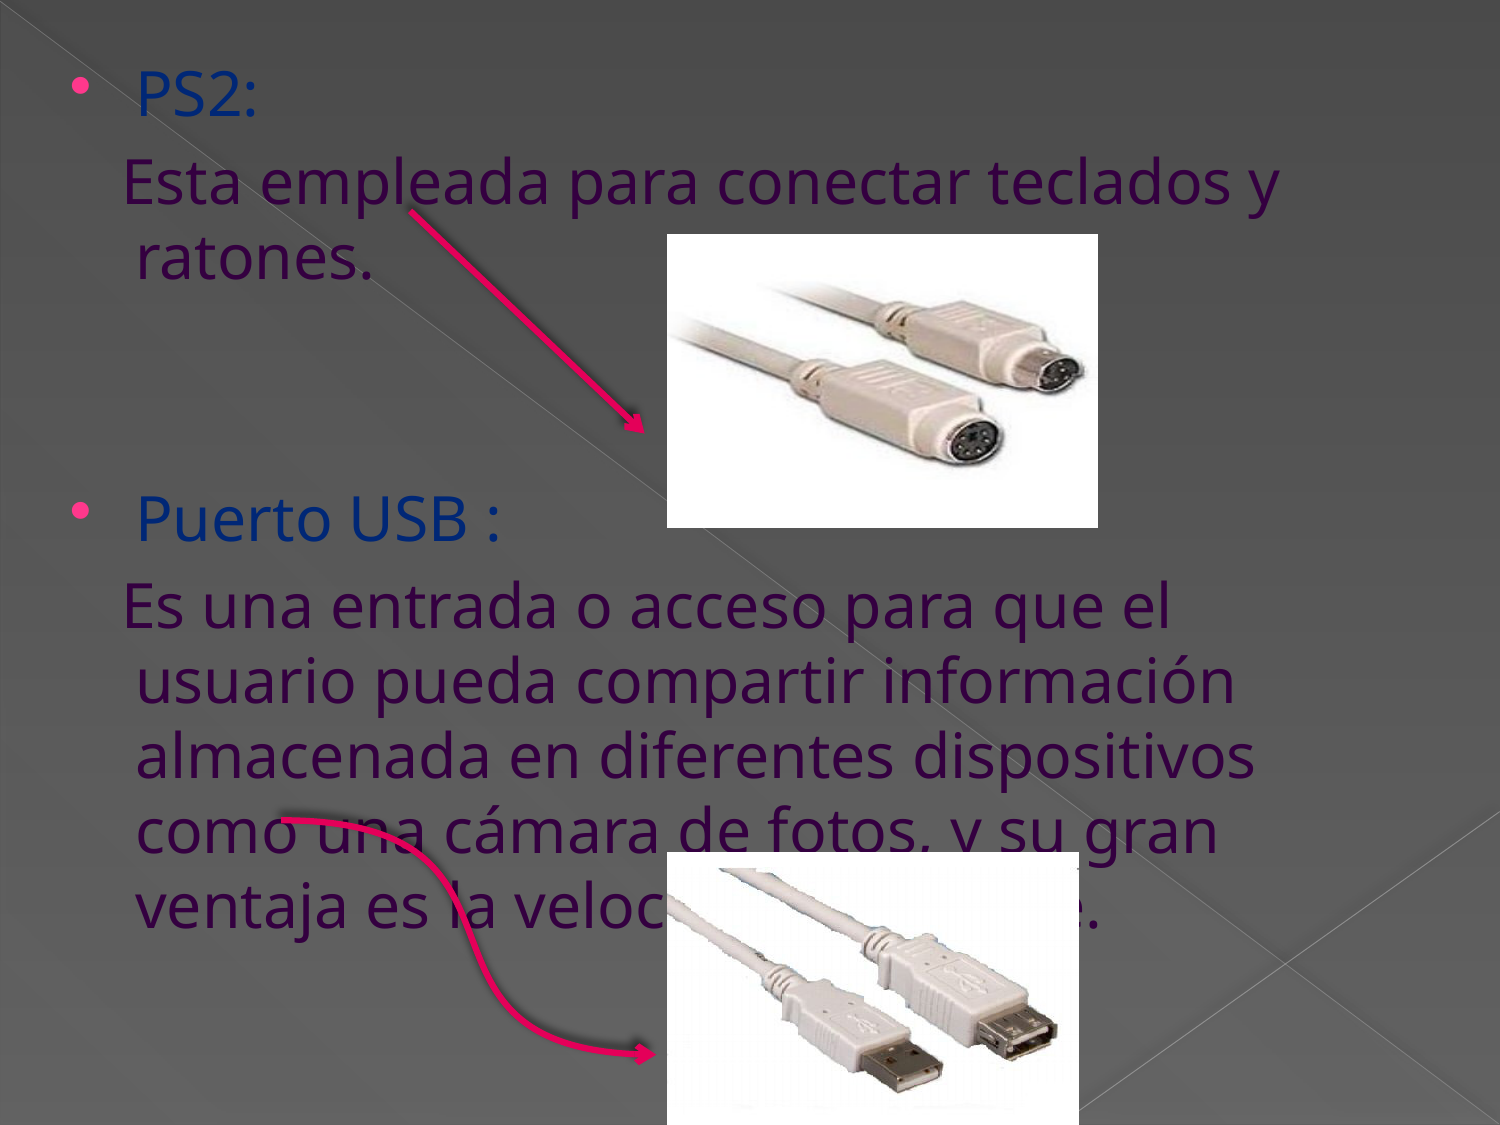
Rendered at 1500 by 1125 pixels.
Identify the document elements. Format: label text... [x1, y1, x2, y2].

picture [667, 852, 1079, 1125]
list PS2: Esta empleada para conectar teclados y ratones. Puerto USB : Es una entrada o acceso para que el usuario pueda compartir información almacenada en diferentes dispositivos como una cámara de fotos, y su gran ventaja es la velocidad que tiene. [46, 46, 1425, 1005]
picture [667, 234, 1098, 528]
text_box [280, 820, 657, 1055]
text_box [409, 210, 645, 434]
